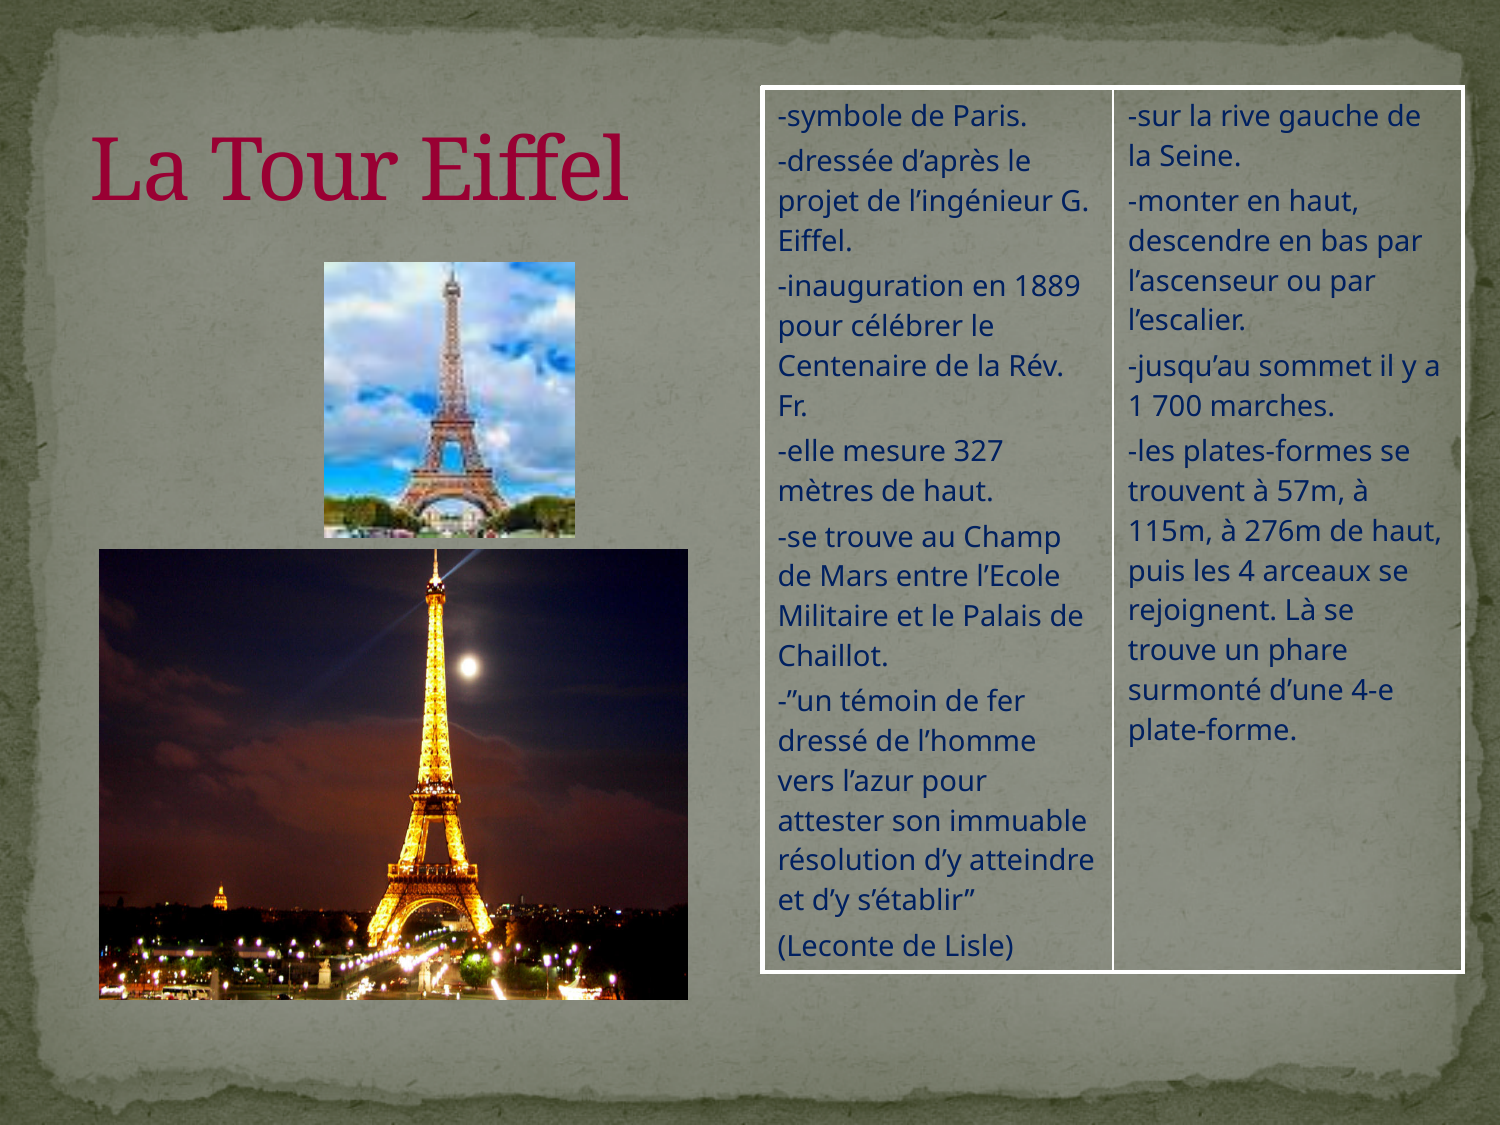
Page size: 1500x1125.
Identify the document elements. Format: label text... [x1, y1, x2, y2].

table_header -sur la rive gauche de la Seine. -monter en haut, descendre en bas par l’ascenseur ou par l’escalier. -jusqu’au sommet il y a 1 700 marches. -les plates-formes se trouvent à 57m, à 115m, à 276m de haut, puis les 4 arceaux se rejoignent. Là se trouve un phare surmonté d’une 4-e plate-forme. [1114, 90, 1461, 970]
picture [324, 262, 575, 538]
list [101, 551, 686, 999]
table_header -symbole de Paris. -dressée d’après le projet de l’ingénieur G. Eiffel. -inauguration en 1889 pour célébrer le Centenaire de la Rév. Fr. -elle mesure 327 mètres de haut. -se trouve au Champ de Mars entre l’Ecole Militaire et le Palais de Chaillot. -”un témoin de fer dressé de l’homme vers l’azur pour attester son immuable résolution d’y atteindre et d’y s’établir” (Leconte de Lisle) [765, 90, 1112, 970]
title La Tour Eiffel [74, 24, 1425, 225]
